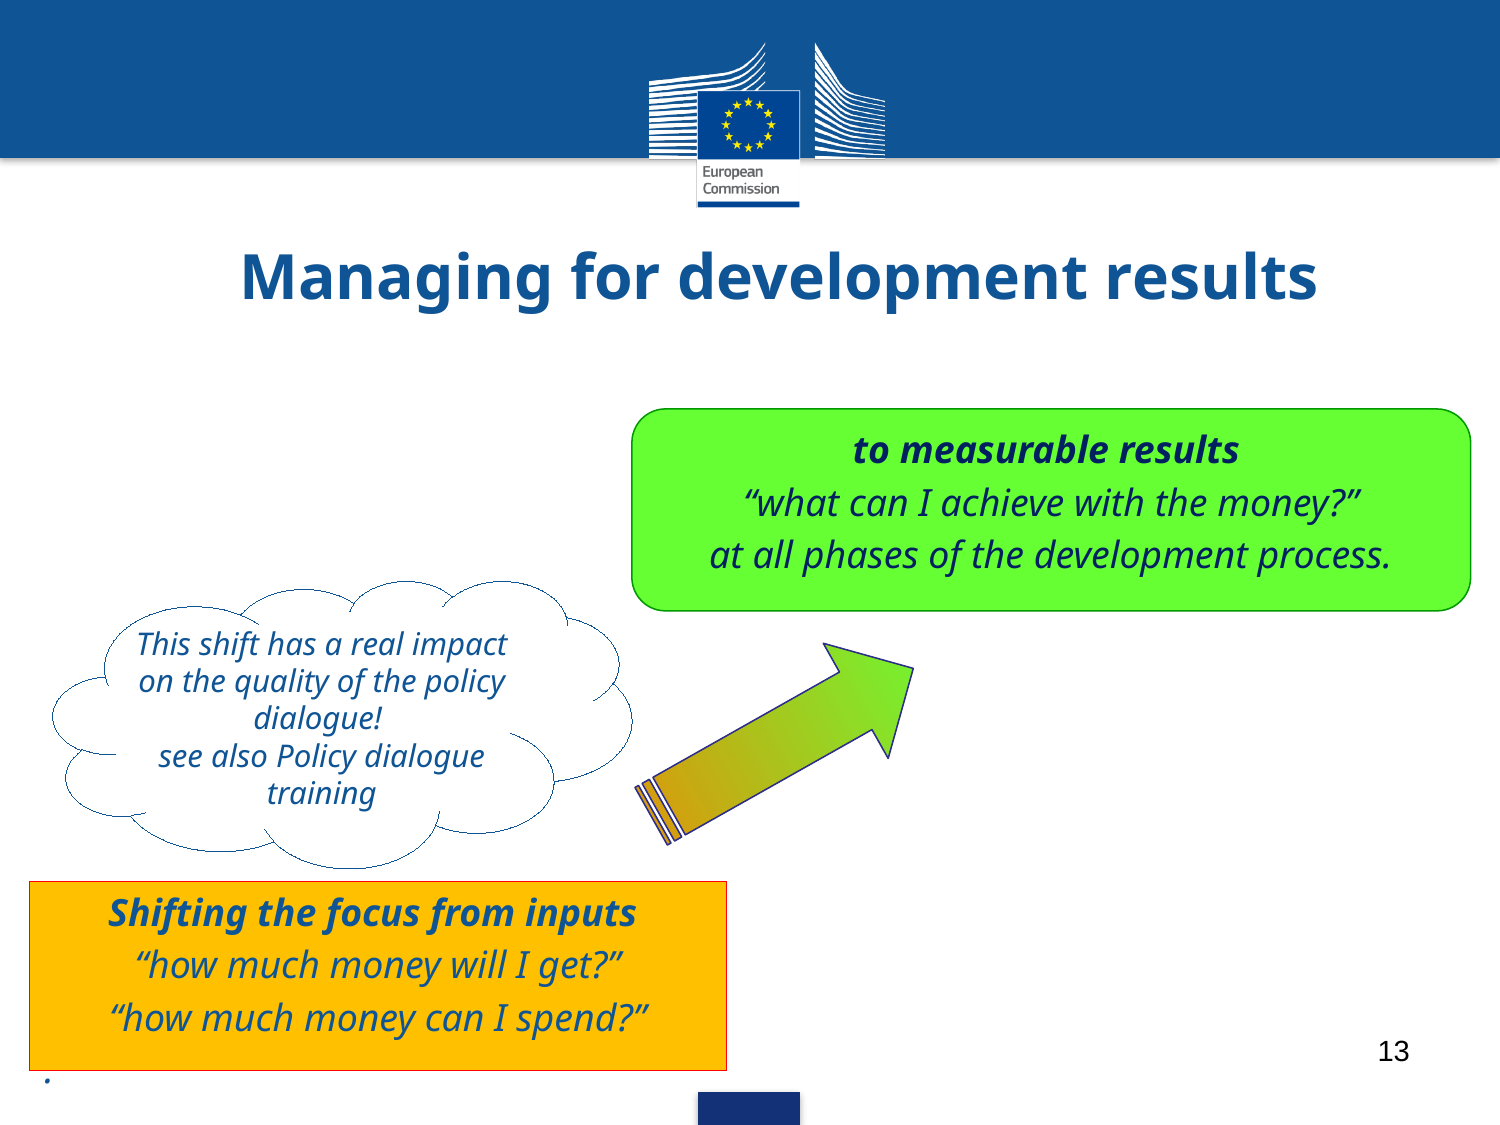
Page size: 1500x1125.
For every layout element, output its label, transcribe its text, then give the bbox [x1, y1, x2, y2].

picture [649, 42, 885, 175]
text_box [634, 785, 671, 846]
text_box to measurable results “what can I achieve with the money?” at all phases of the development process. [631, 408, 1471, 611]
text_box [652, 643, 914, 835]
text_box This shift has a real impact on the quality of the policy dialogue! see also Policy dialogue training [52, 581, 633, 869]
slide_number 13 [1074, 1024, 1426, 1103]
title Managing for development results [0, 175, 1500, 374]
list Shifting the focus from inputs “how much money will I get?” “how much money can I spend?” . [29, 881, 727, 1071]
text_box [642, 779, 682, 842]
